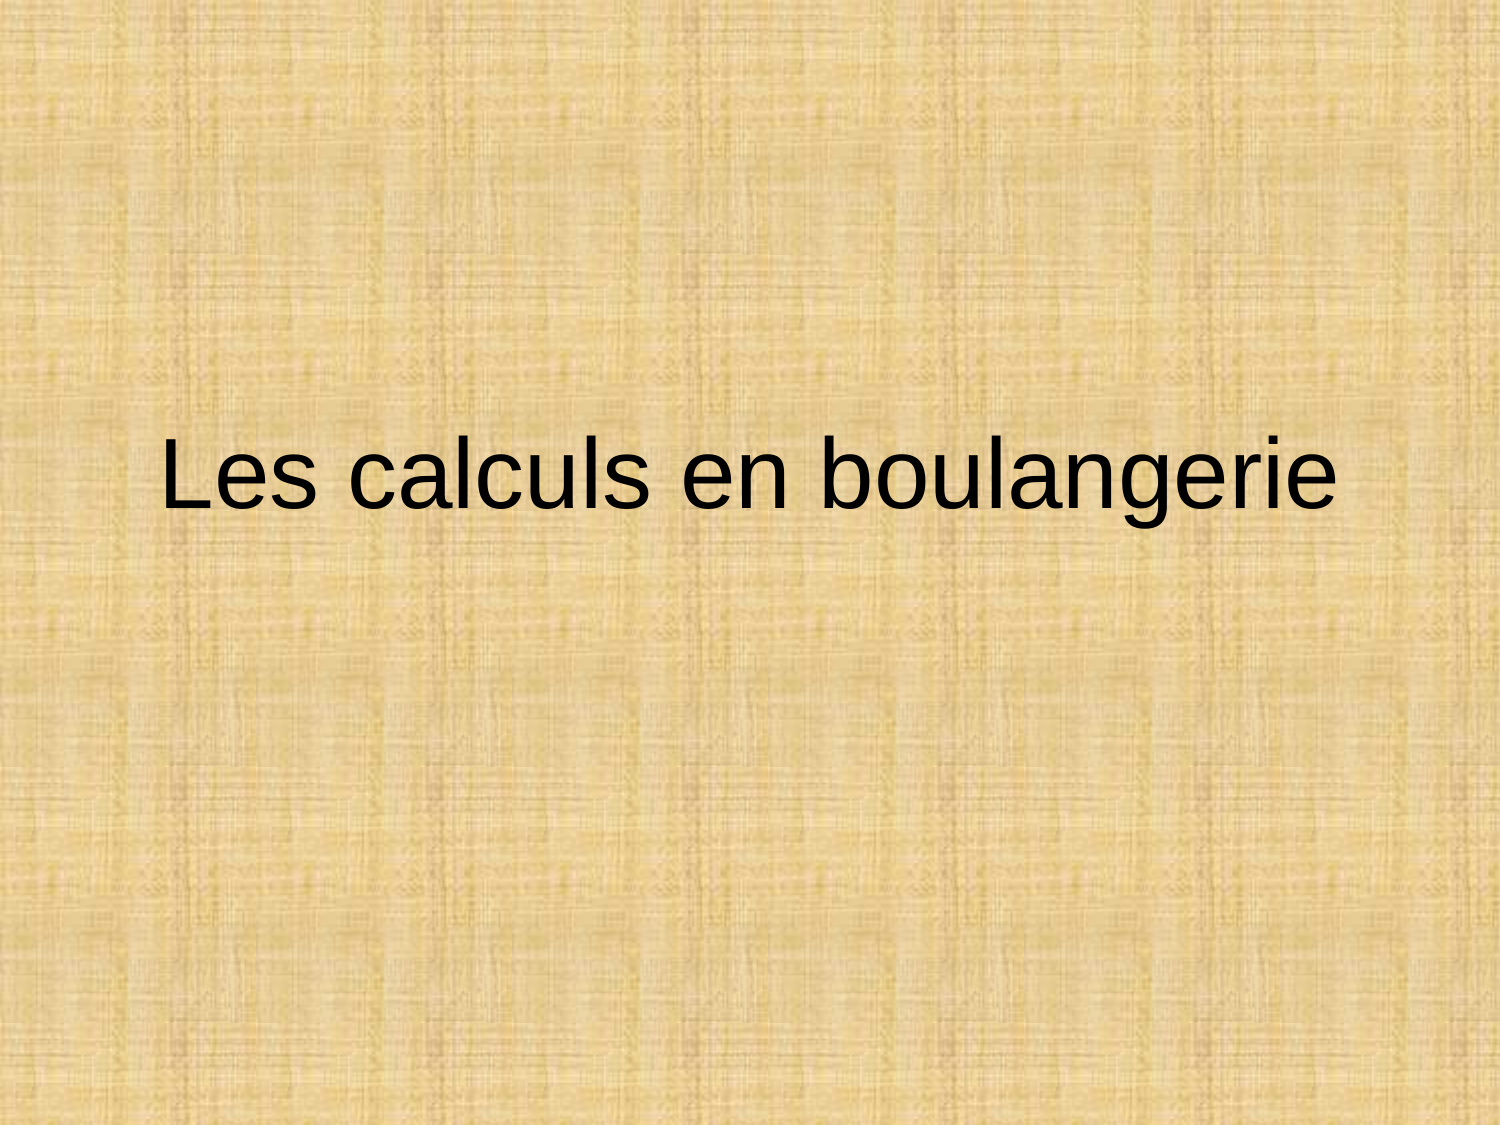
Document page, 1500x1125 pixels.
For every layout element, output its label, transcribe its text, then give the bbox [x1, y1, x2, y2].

title Les calculs en boulangerie [112, 375, 1388, 563]
picture [0, 0, 1500, 1125]
